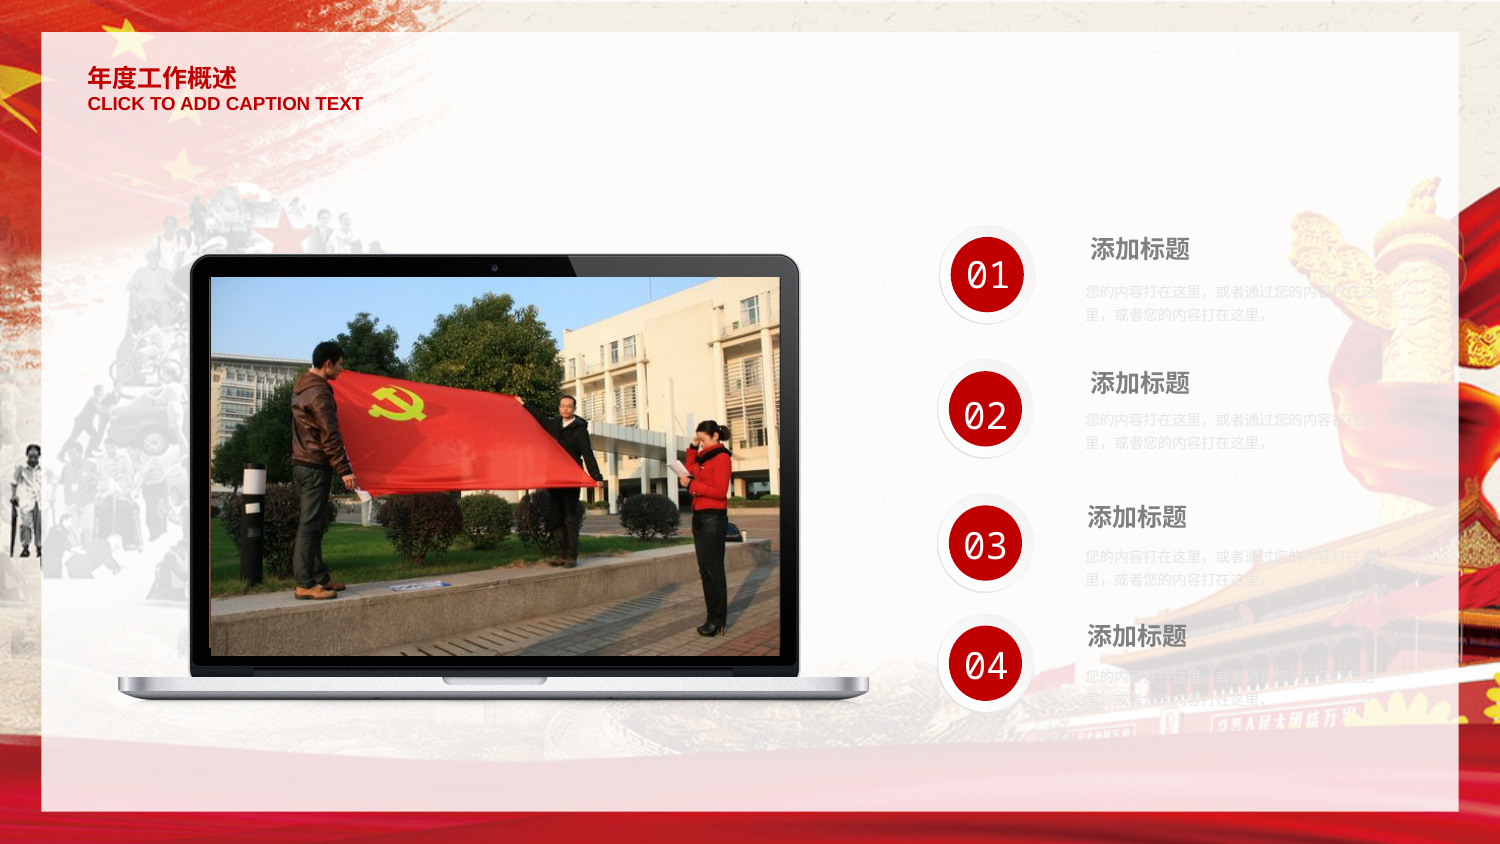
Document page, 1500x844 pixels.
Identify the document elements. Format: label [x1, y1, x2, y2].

text_box [1069, 352, 1400, 461]
text_box [1069, 604, 1400, 717]
text_box [938, 224, 1036, 325]
text_box [936, 358, 1034, 459]
text_box [1069, 486, 1400, 597]
text_box [1069, 217, 1400, 332]
text_box [118, 253, 870, 724]
picture [0, 0, 1500, 844]
text_box [936, 493, 1034, 594]
text_box [936, 613, 1034, 714]
